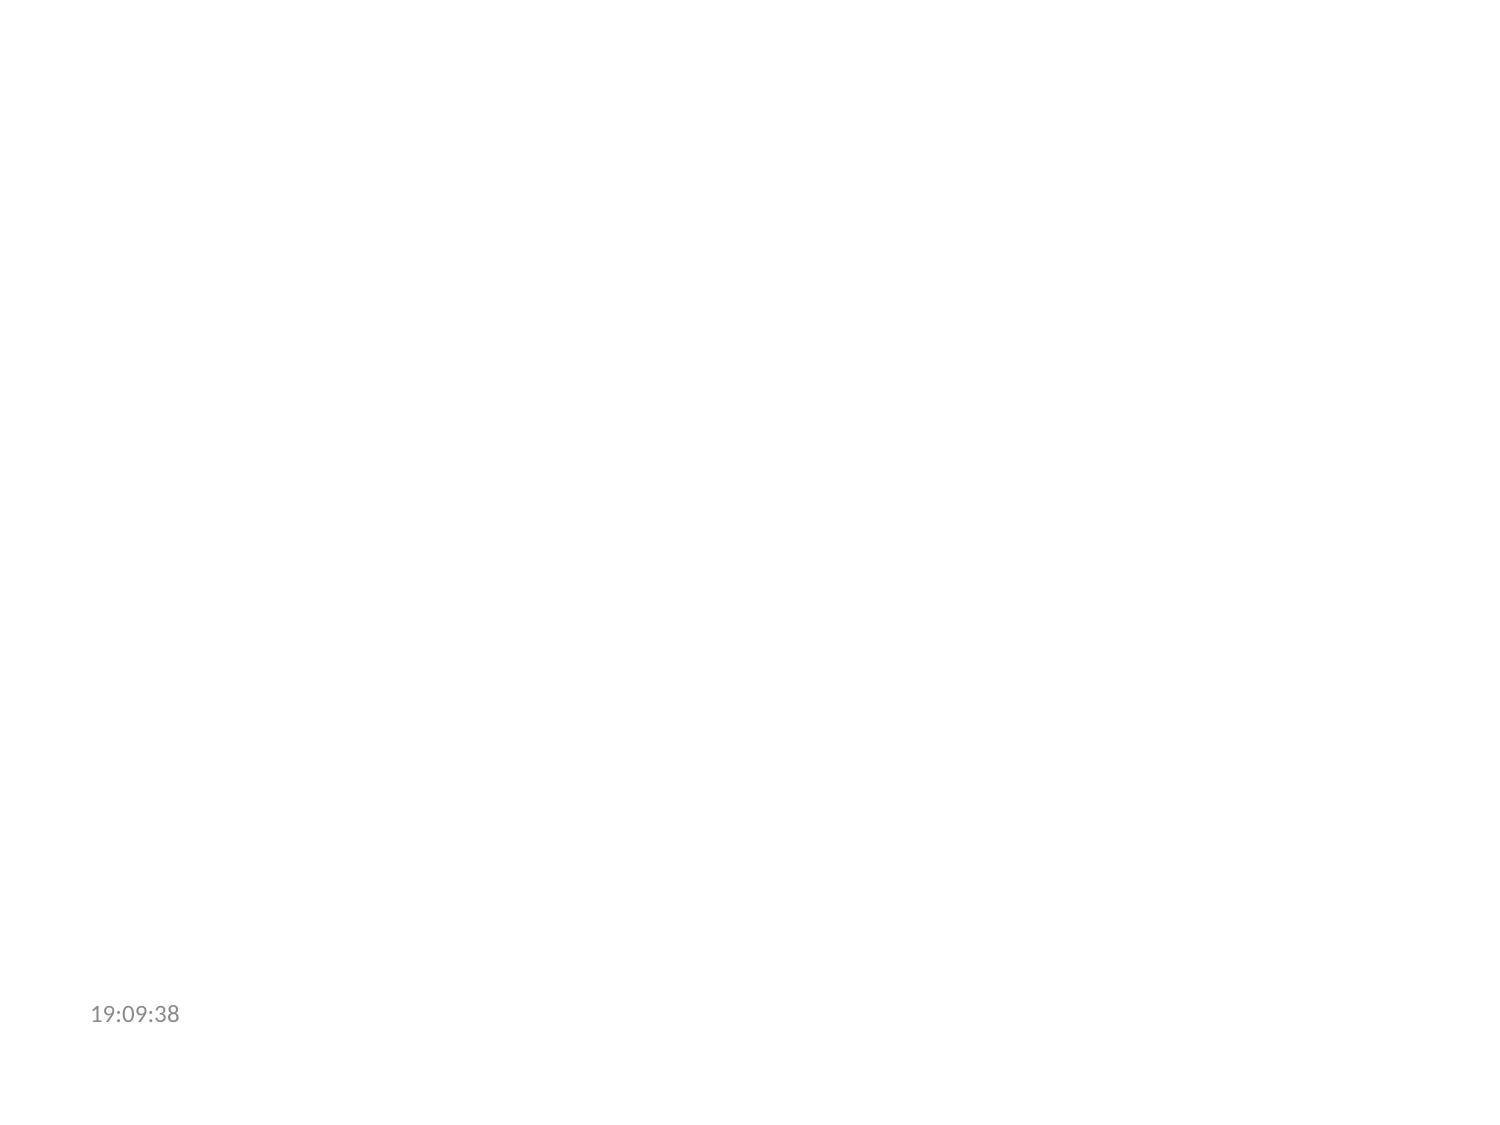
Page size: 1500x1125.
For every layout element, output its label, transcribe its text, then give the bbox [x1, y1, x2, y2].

text_box 15:35:09 [75, 982, 425, 1043]
